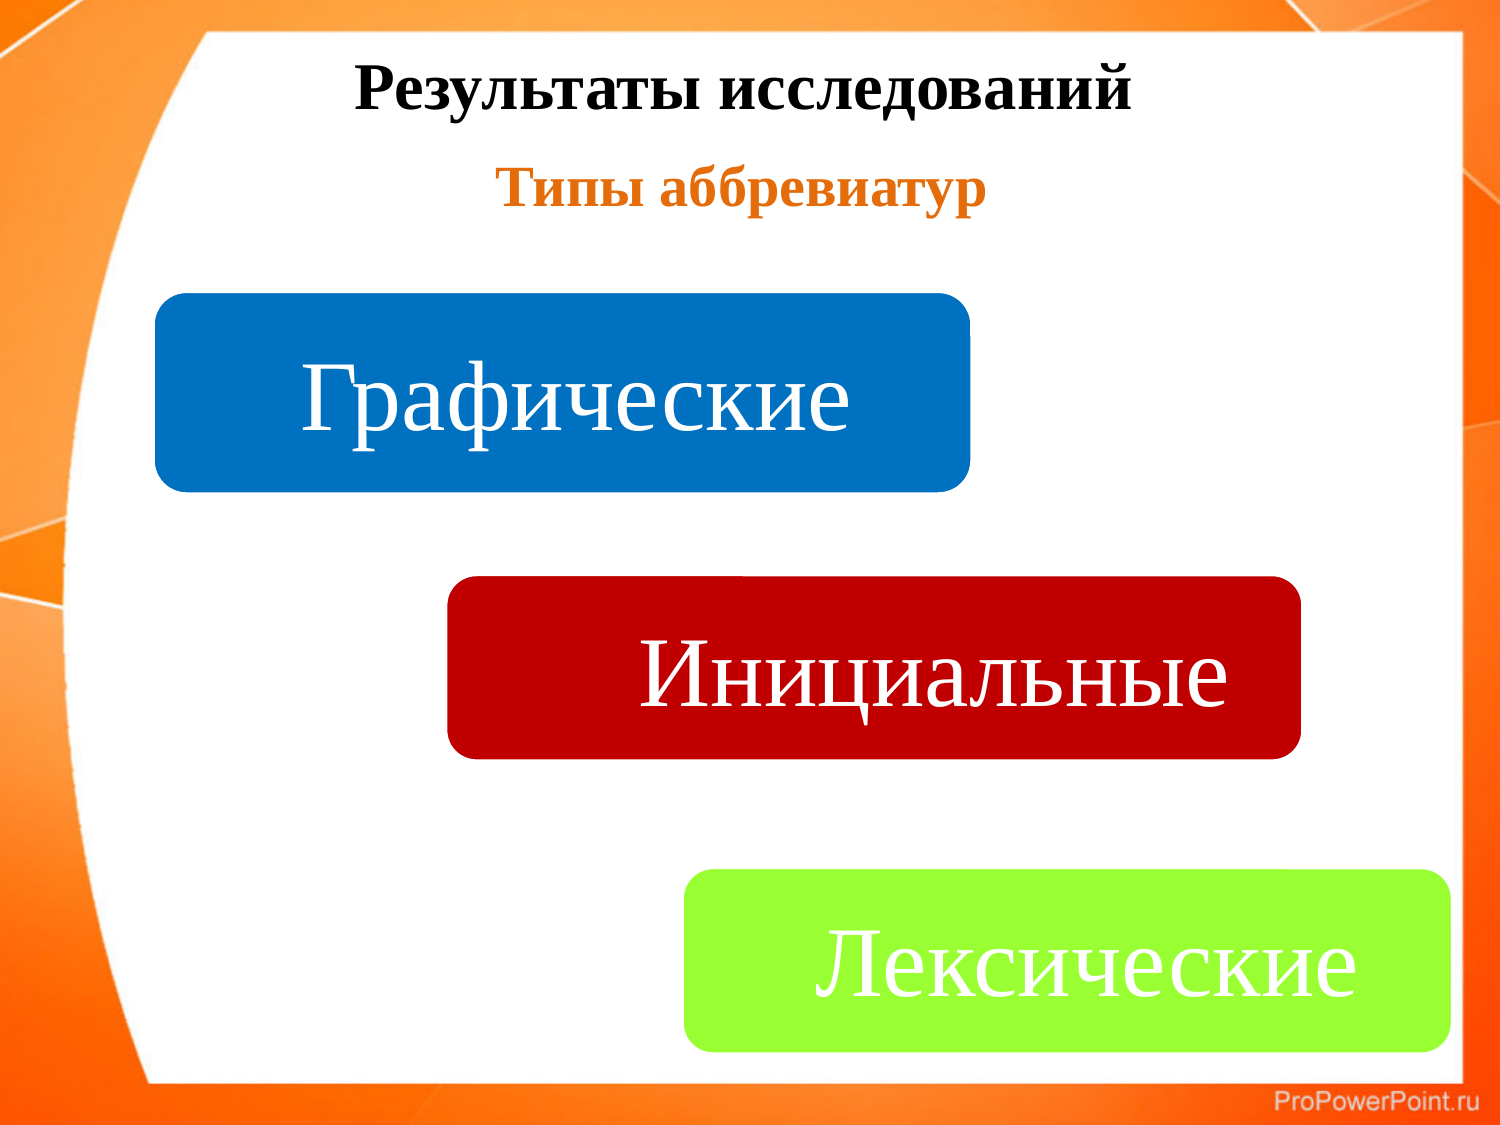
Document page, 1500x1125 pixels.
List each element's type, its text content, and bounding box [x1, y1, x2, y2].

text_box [128, 234, 973, 563]
text_box Типы аббревиатур [480, 140, 1104, 226]
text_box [644, 866, 1500, 1055]
text_box Результаты исследований [58, 35, 1430, 130]
picture [0, 0, 1500, 1125]
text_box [445, 562, 1304, 786]
